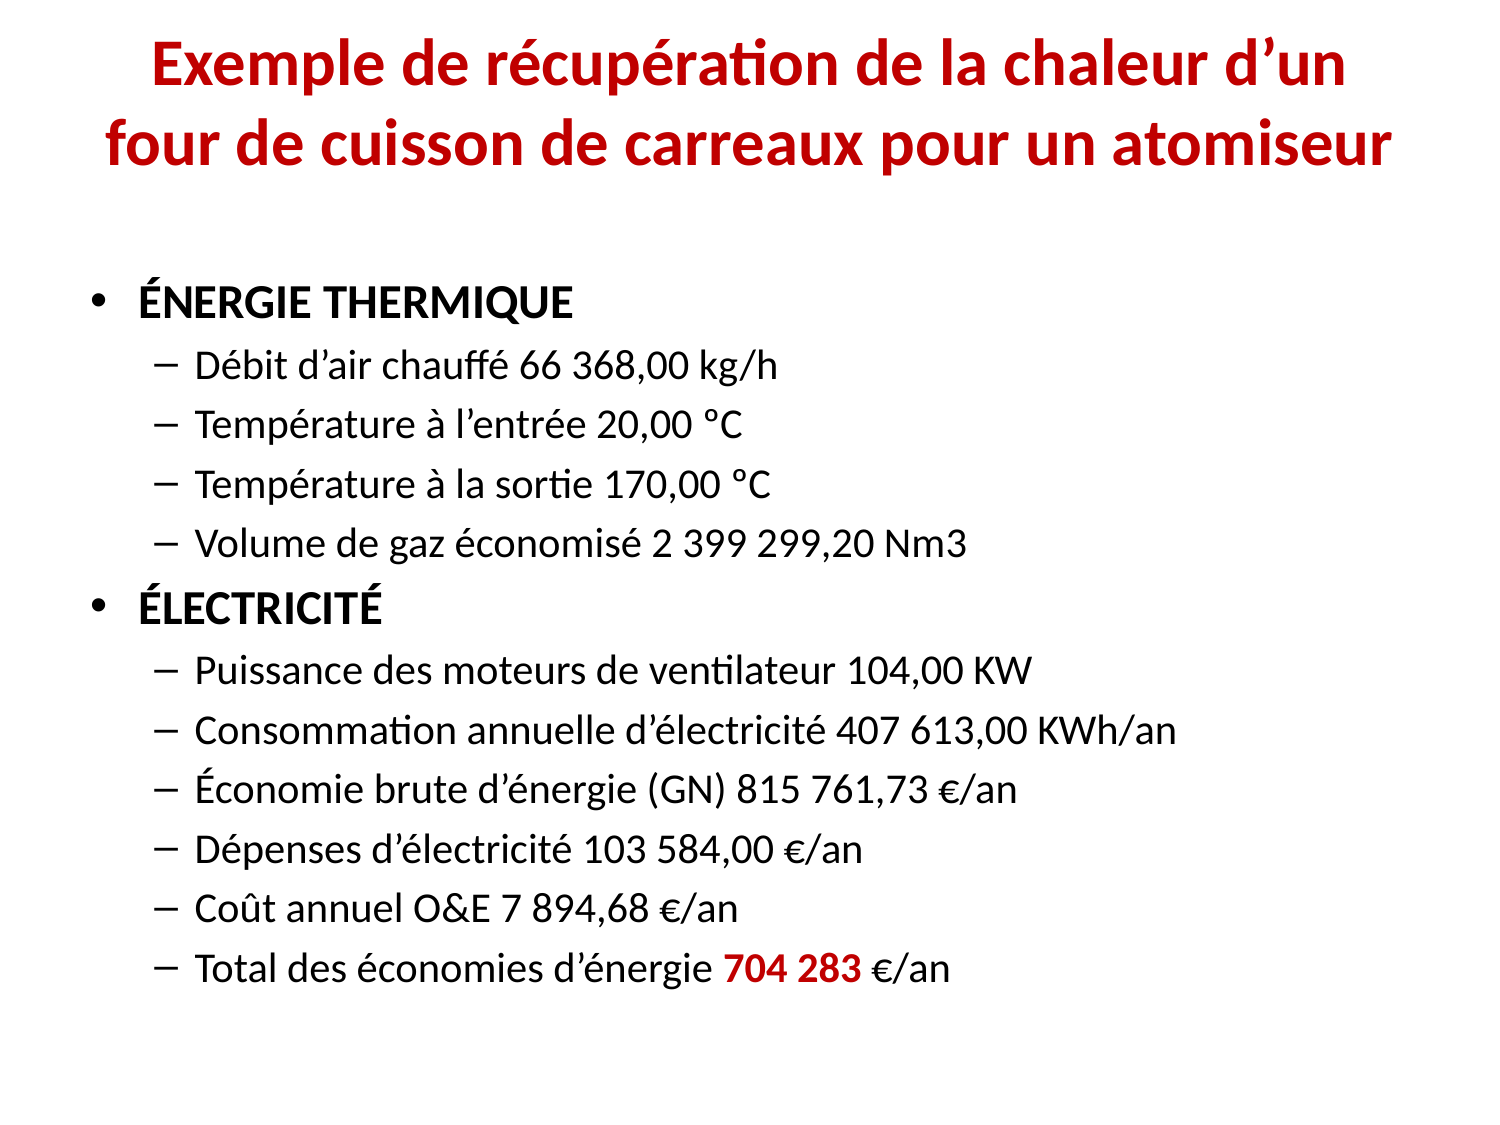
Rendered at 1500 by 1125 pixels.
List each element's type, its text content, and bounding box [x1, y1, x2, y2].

list ÉNERGIE THERMIQUE Débit d’air chauffé 66 368,00 kg/h Température à l’entrée 20,00 ºC Température à la sortie 170,00 ºC Volume de gaz économisé 2 399 299,20 Nm3 ÉLECTRICITÉ Puissance des moteurs de ventilateur 104,00 KW Consommation annuelle d’électricité 407 613,00 KWh/an Économie brute d’énergie (GN) 815 761,73 €/an Dépenses d’électricité 103 584,00 €/an Coût annuel O&E 7 894,68 €/an Total des économies d’énergie 704 283 €/an [75, 262, 1425, 1005]
title Exemple de récupération de la chaleur d’un four de cuisson de carreaux pour un atomiseur [75, 45, 1425, 233]
